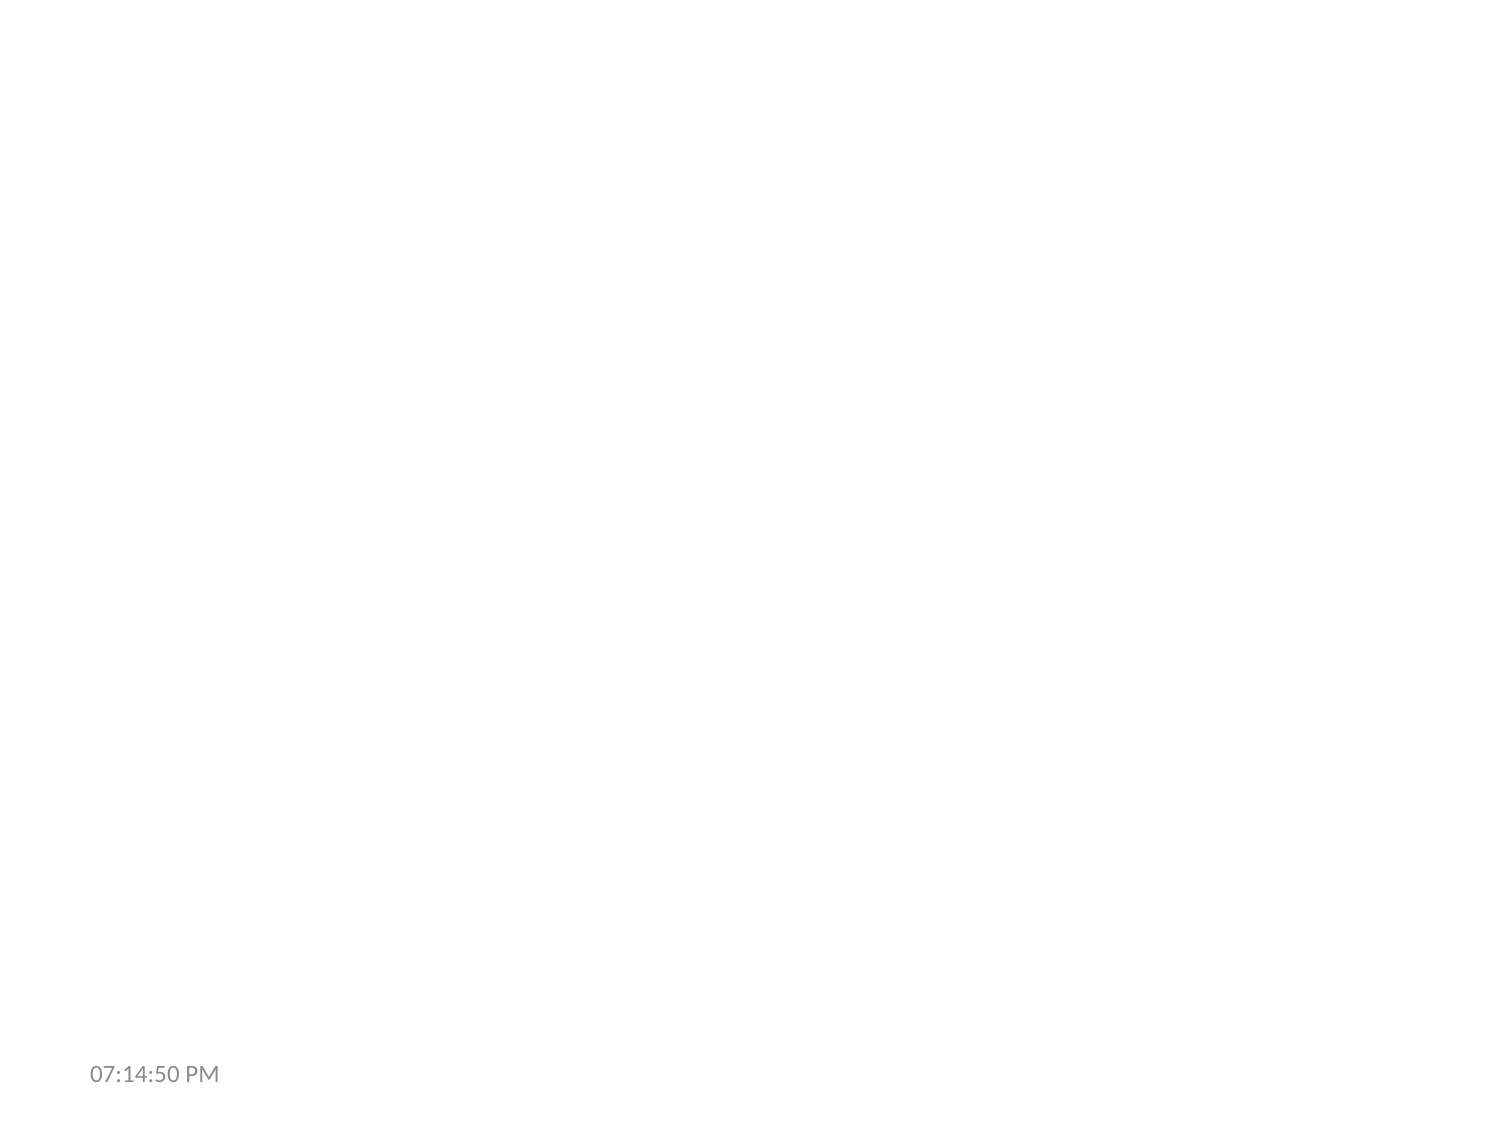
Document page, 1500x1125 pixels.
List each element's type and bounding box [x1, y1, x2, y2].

slide_number [75, 1042, 425, 1103]
